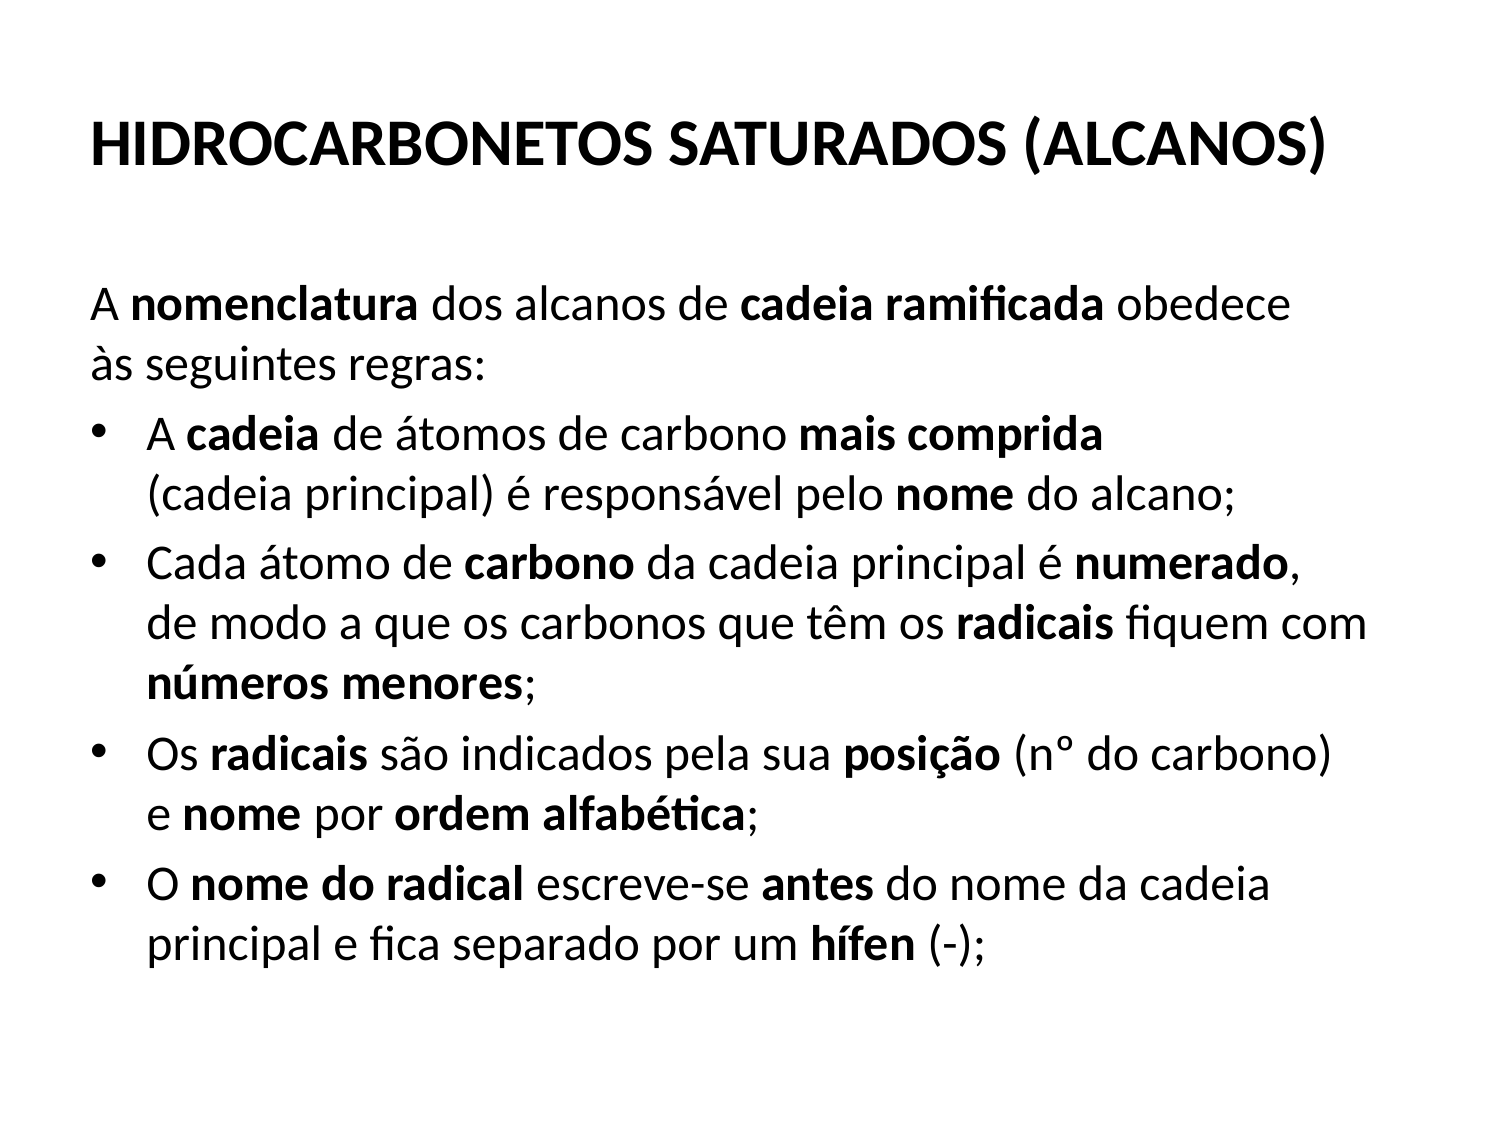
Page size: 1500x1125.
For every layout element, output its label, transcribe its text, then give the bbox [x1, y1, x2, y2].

title HIDROCARBONETOS SATURADOS (ALCANOS) [75, 45, 1425, 233]
list A nomenclatura dos alcanos de cadeia ramificada obedece às seguintes regras: A cadeia de átomos de carbono mais comprida (cadeia principal) é responsável pelo nome do alcano; Cada átomo de carbono da cadeia principal é numerado, de modo a que os carbonos que têm os radicais fiquem com números menores; Os radicais são indicados pela sua posição (nº do carbono) e nome por ordem alfabética; O nome do radical escreve-se antes do nome da cadeia principal e fica separado por um hífen (-); [75, 262, 1425, 1005]
